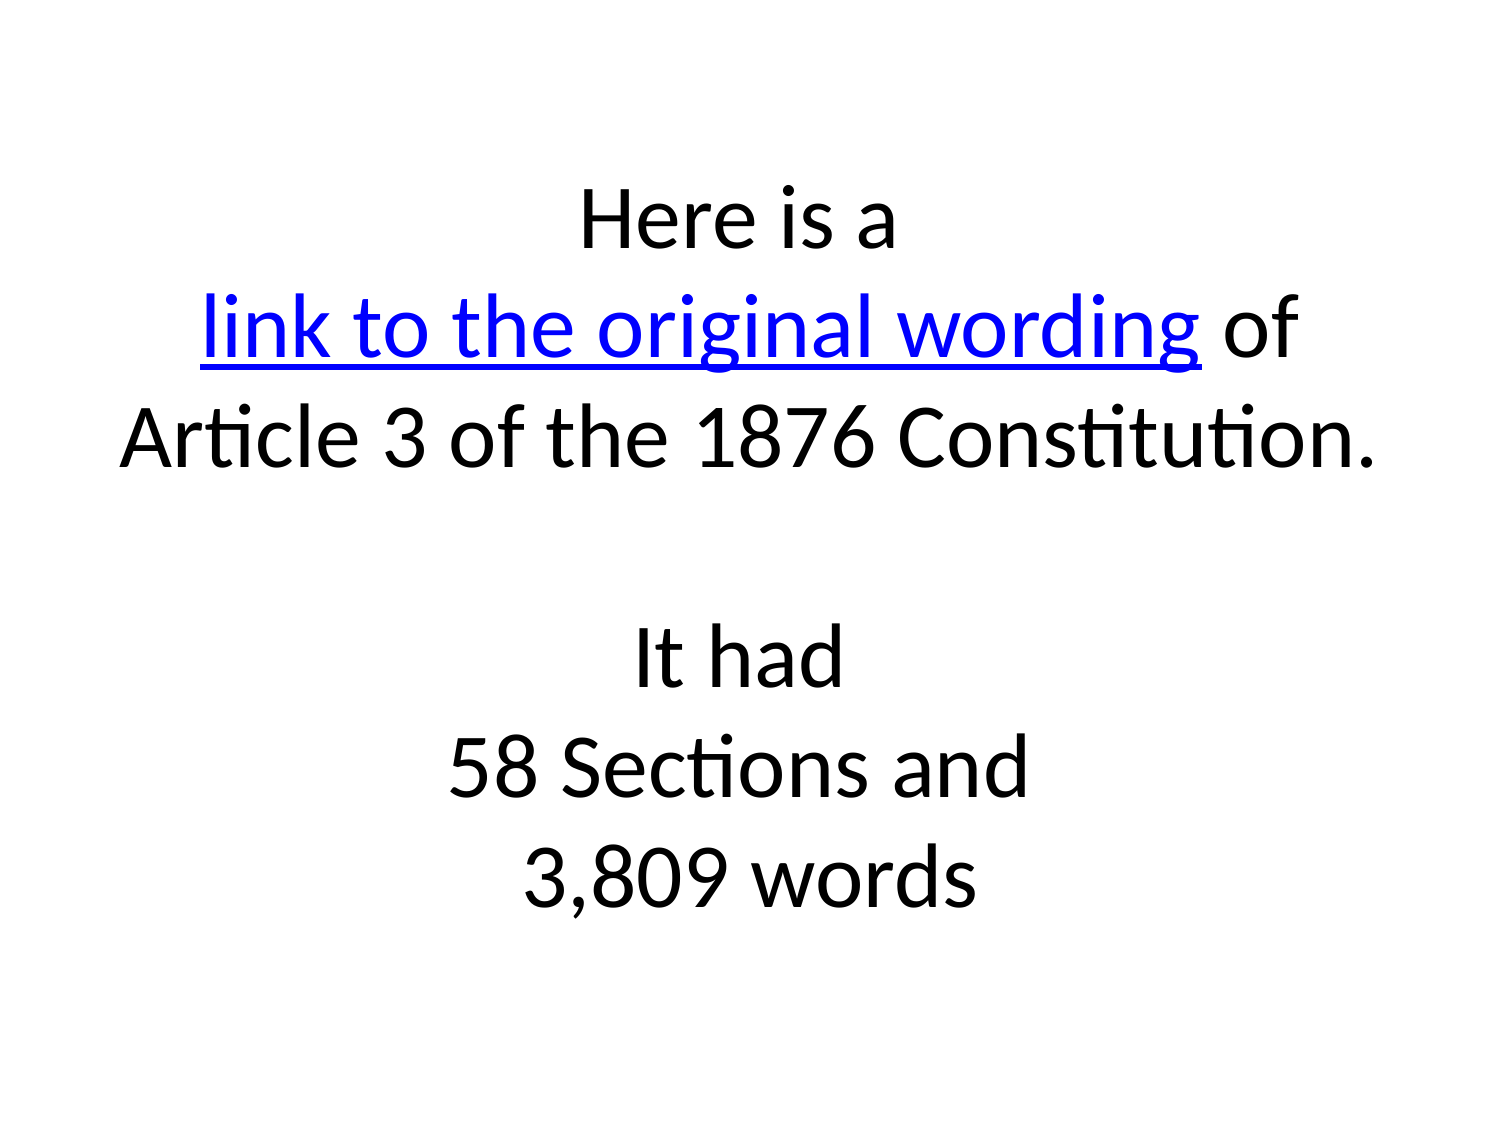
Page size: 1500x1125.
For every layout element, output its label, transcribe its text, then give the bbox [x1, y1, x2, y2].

title Here is a link to the original wording of Article 3 of the 1876 Constitution. It had 58 Sections and 3,809 words [75, 45, 1425, 1038]
